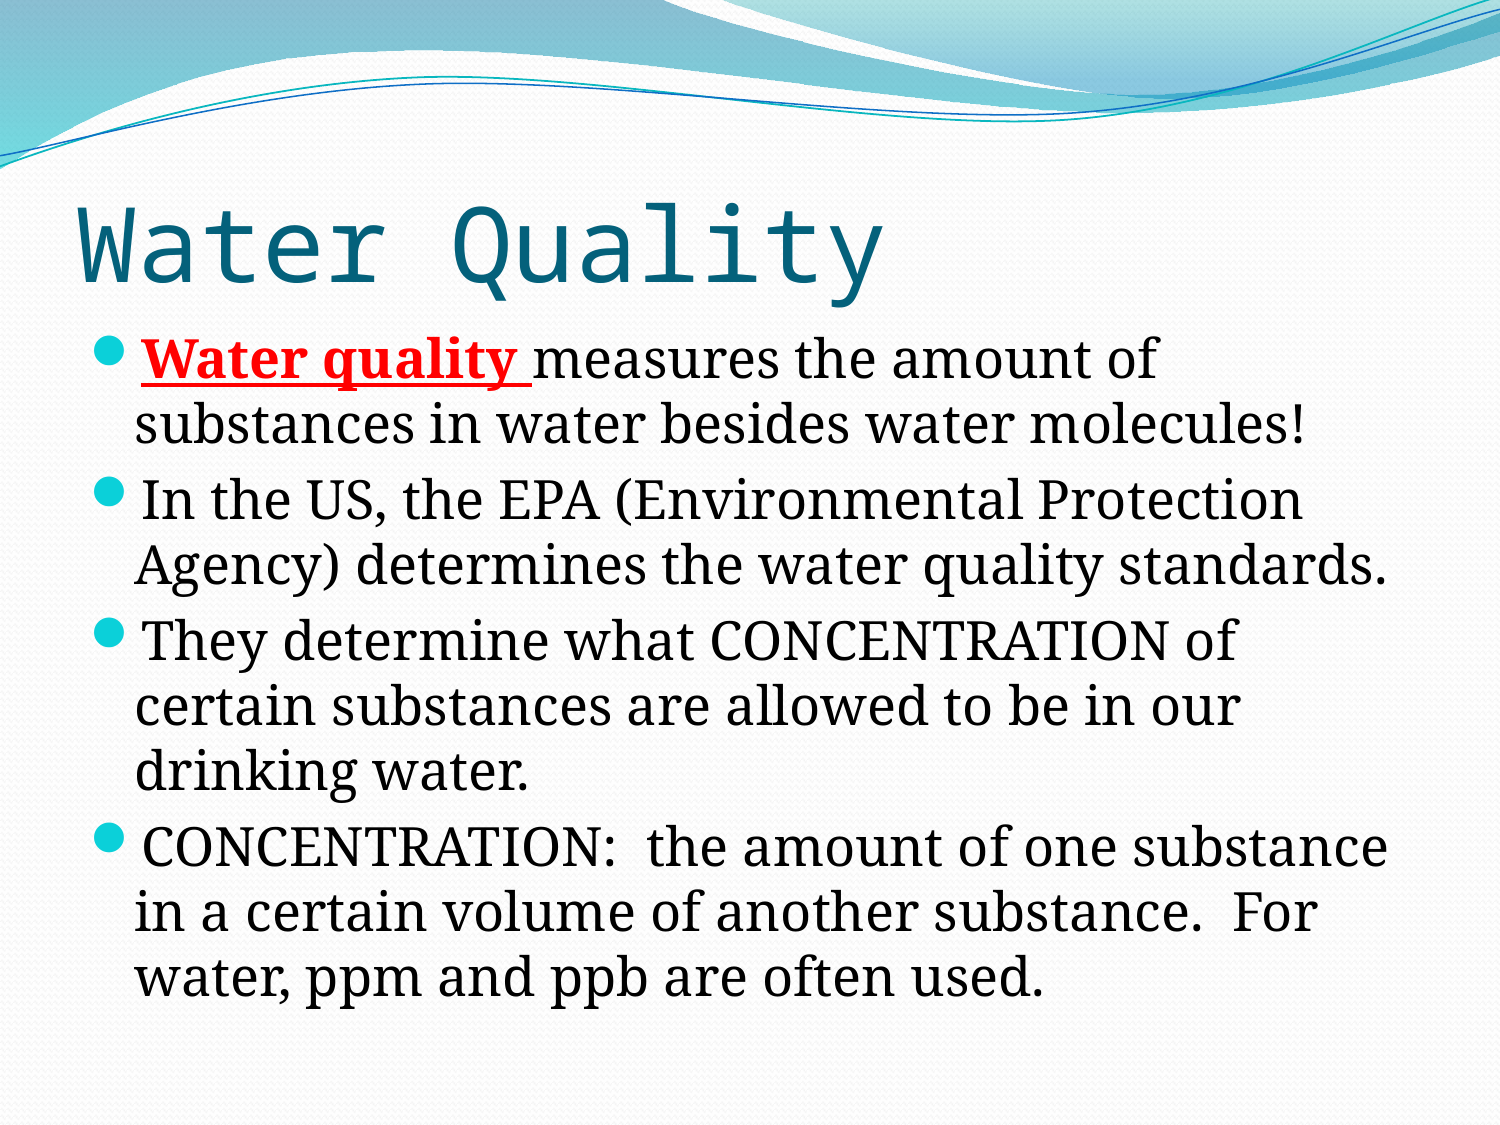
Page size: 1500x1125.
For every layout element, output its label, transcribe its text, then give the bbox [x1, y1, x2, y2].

list Water quality measures the amount of substances in water besides water molecules! In the US, the EPA (Environmental Protection Agency) determines the water quality standards. They determine what CONCENTRATION of certain substances are allowed to be in our drinking water. CONCENTRATION: the amount of one substance in a certain volume of another substance. For water, ppm and ppb are often used. [75, 317, 1425, 1038]
title Water Quality [75, 115, 1425, 303]
